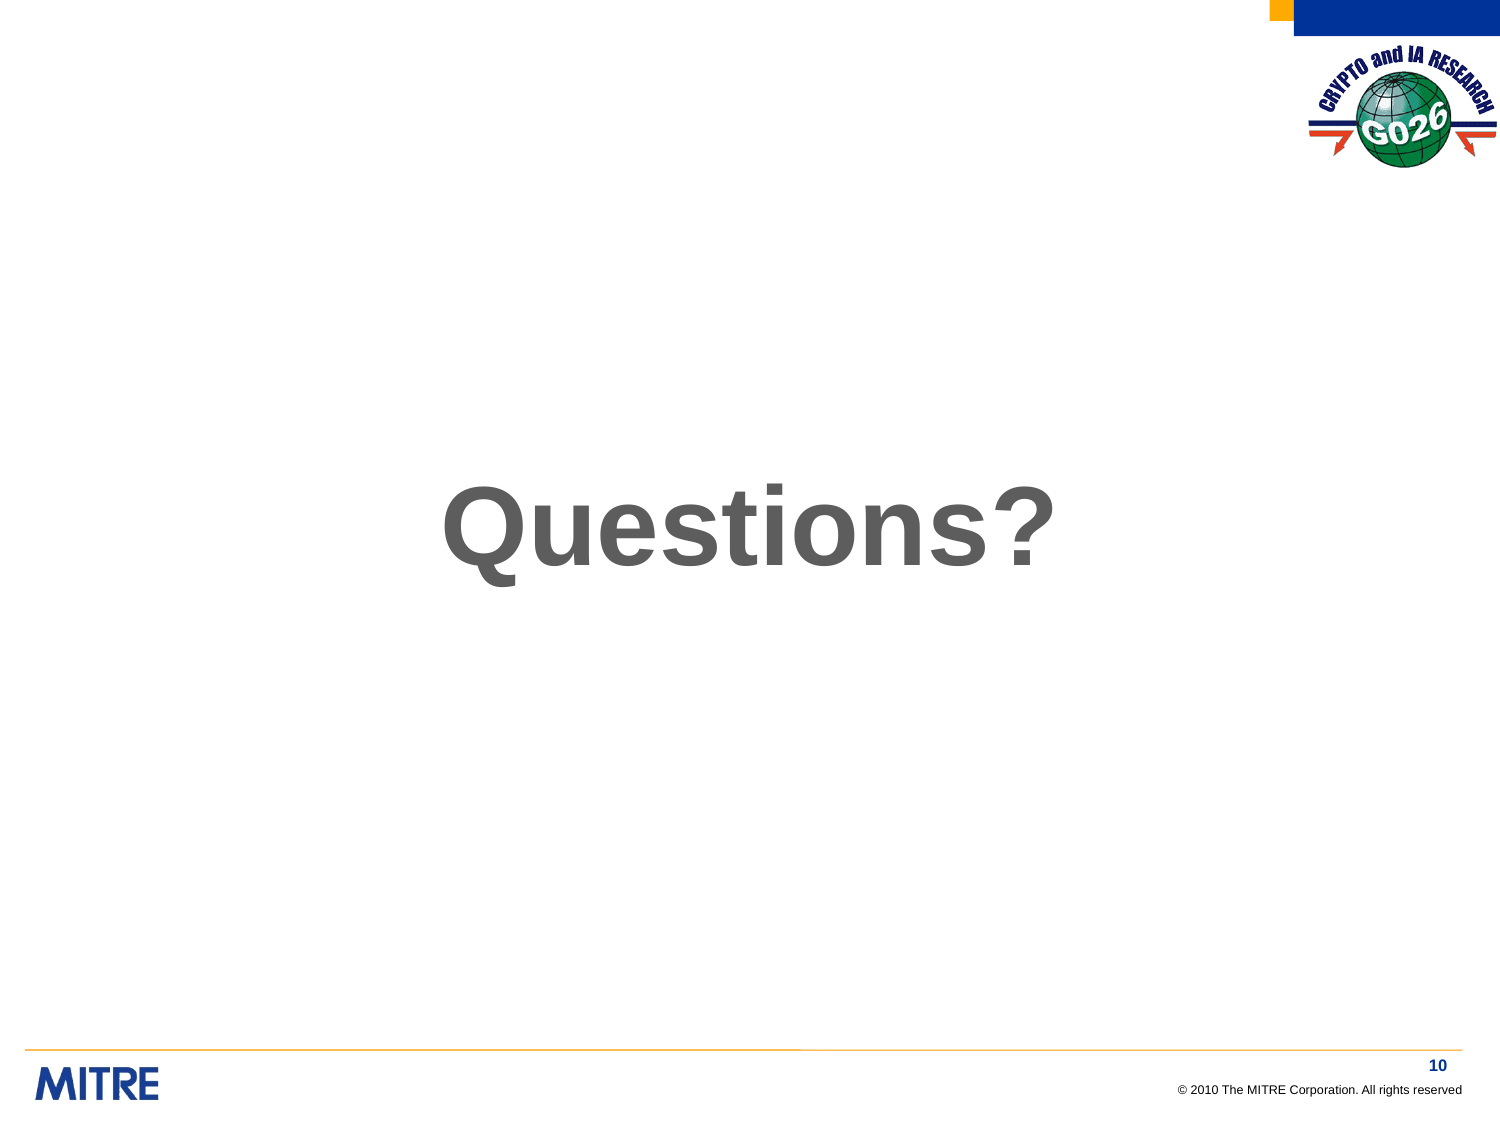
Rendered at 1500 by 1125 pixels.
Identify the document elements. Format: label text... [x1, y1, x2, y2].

picture [30, 1064, 163, 1106]
text_box Questions? [425, 528, 1075, 596]
slide_number 10 [1374, 1049, 1463, 1076]
picture [1306, 37, 1500, 174]
